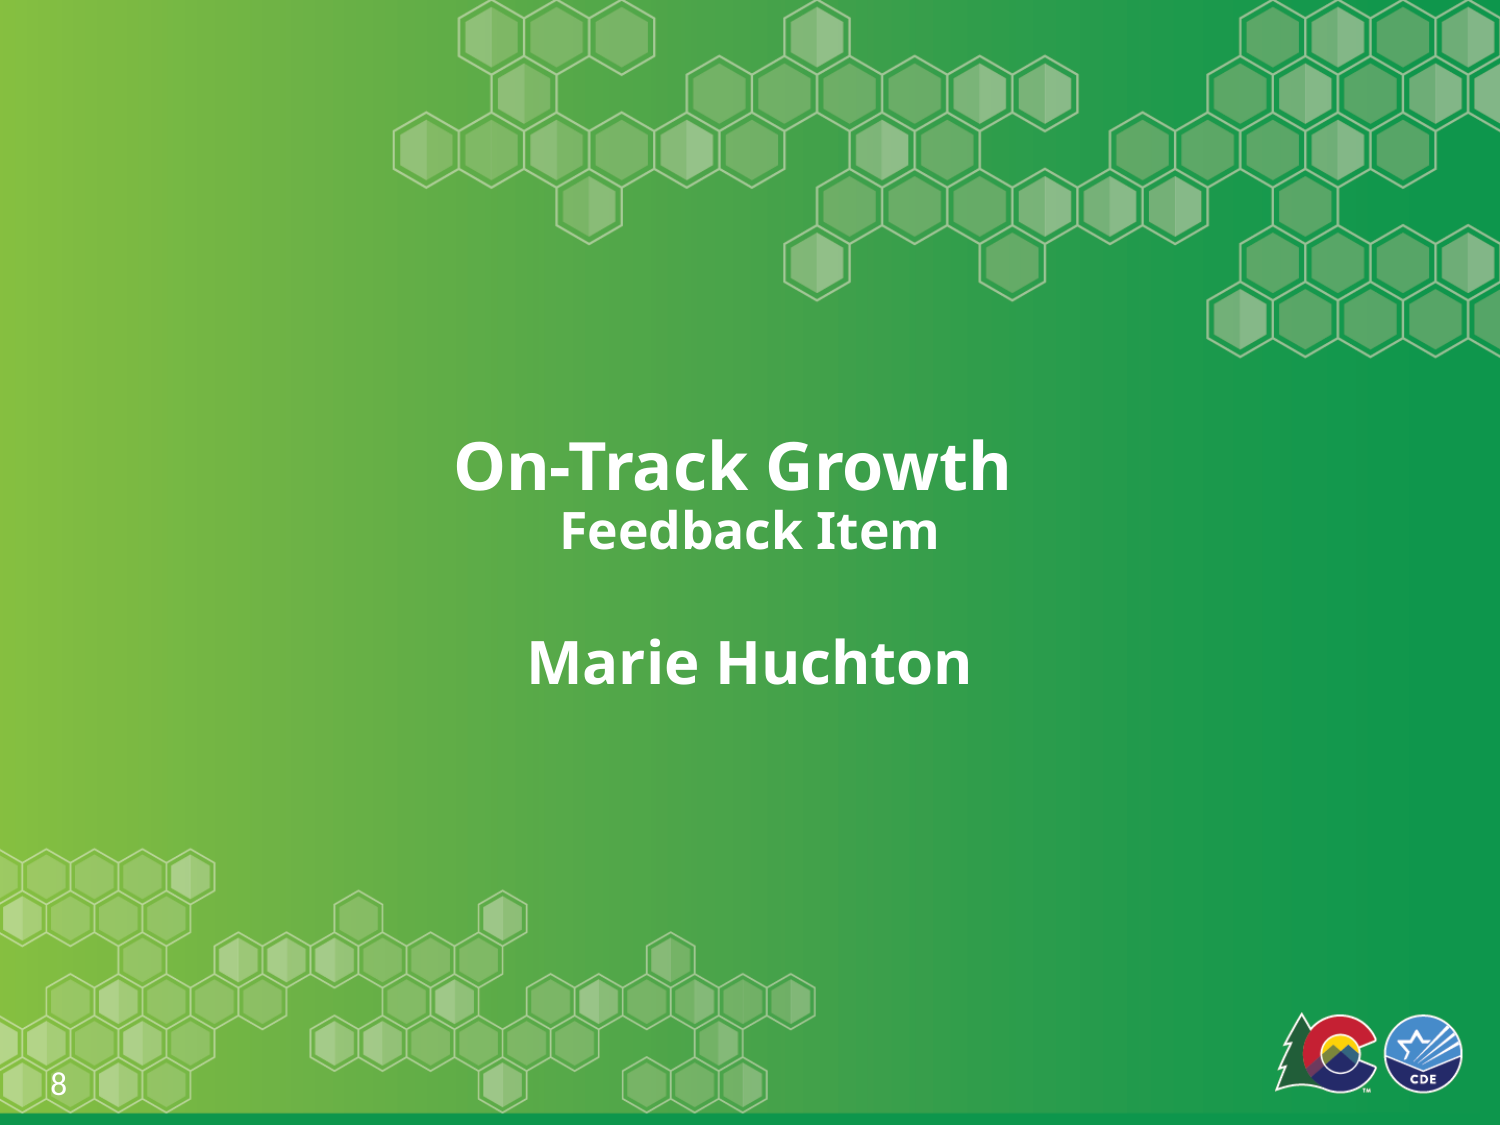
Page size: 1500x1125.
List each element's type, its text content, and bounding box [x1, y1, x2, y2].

picture [0, 0, 1500, 1125]
slide_number 8 [35, 1054, 373, 1115]
title On-Track Growth Feedback Item Marie Huchton [112, 425, 1388, 810]
